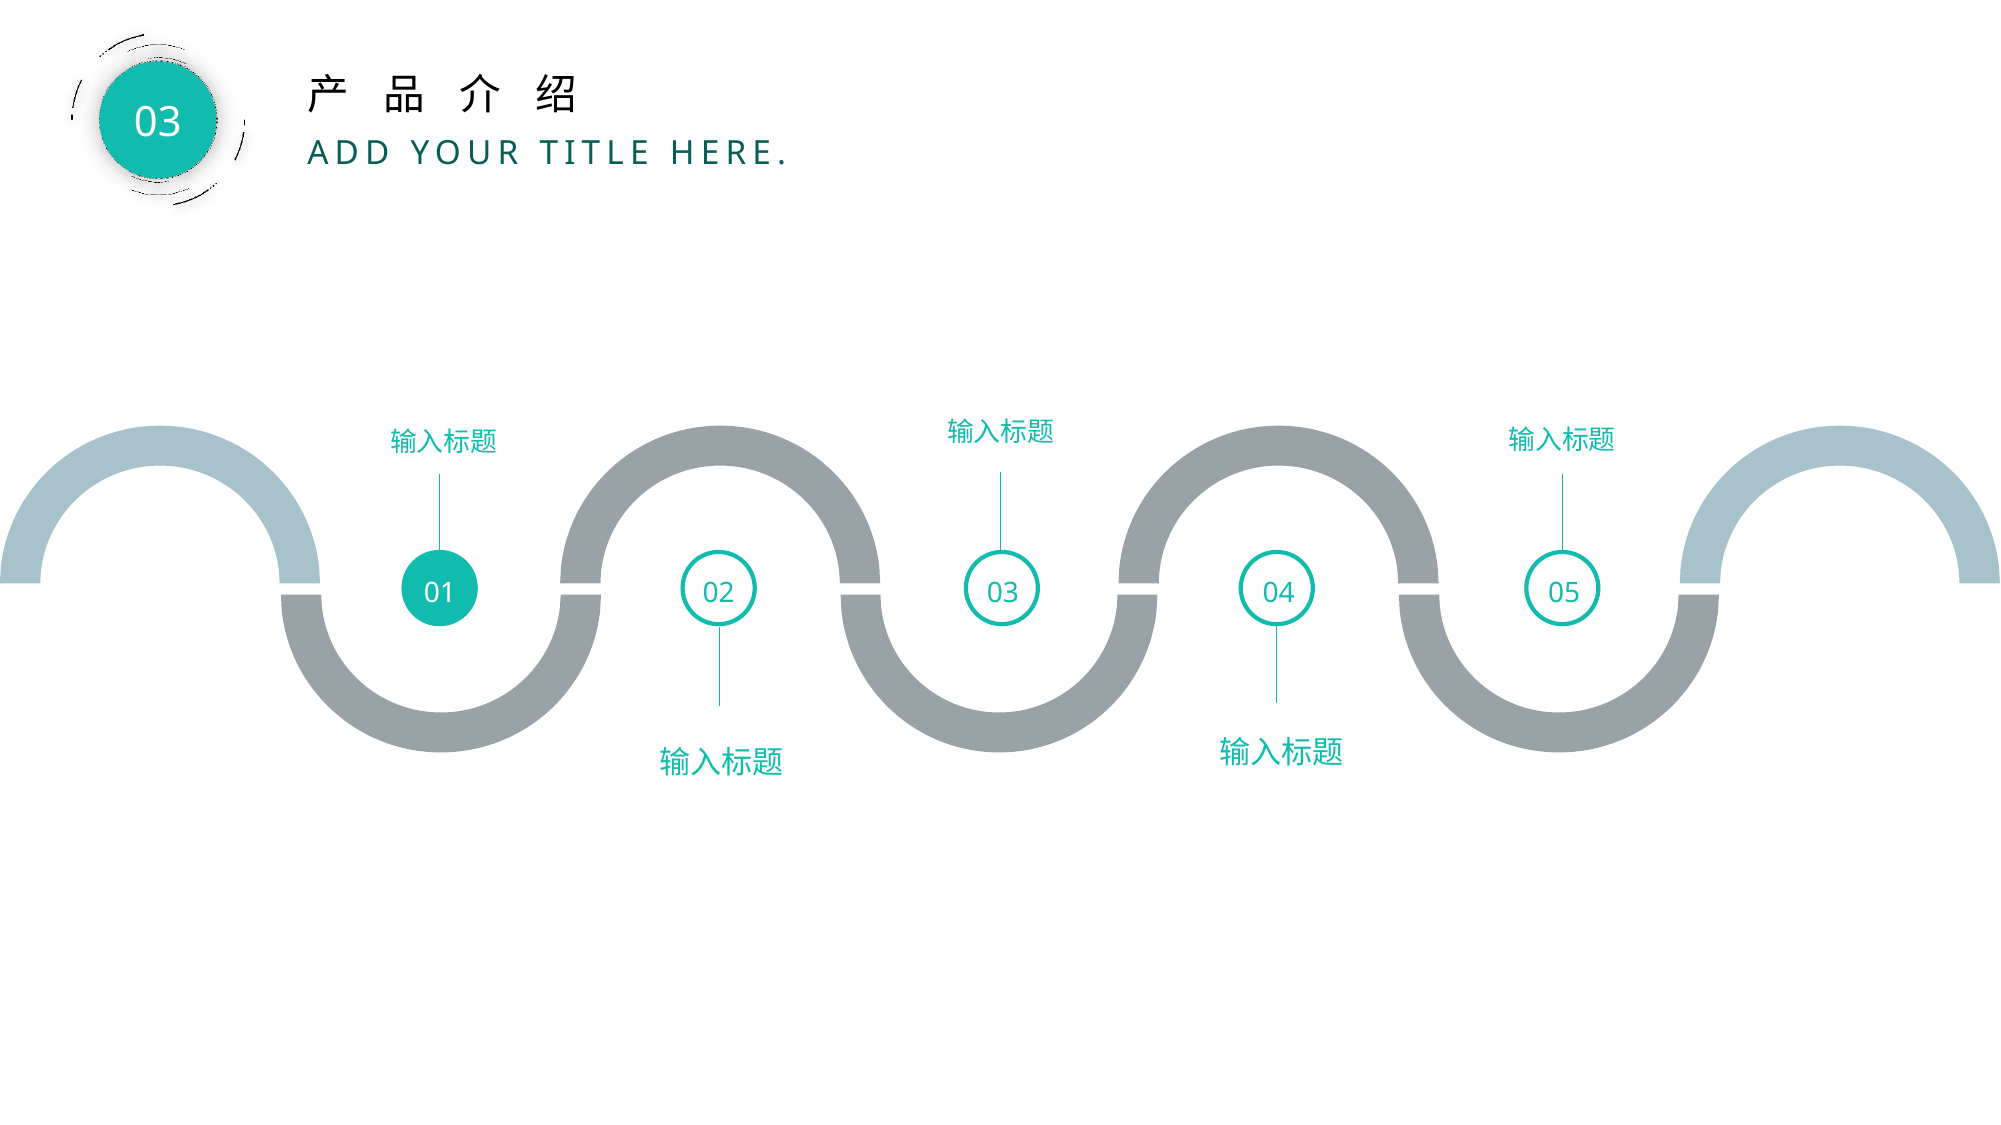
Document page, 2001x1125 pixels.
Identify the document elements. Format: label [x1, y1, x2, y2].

text_box [0, 414, 2000, 780]
text_box [71, 34, 934, 205]
